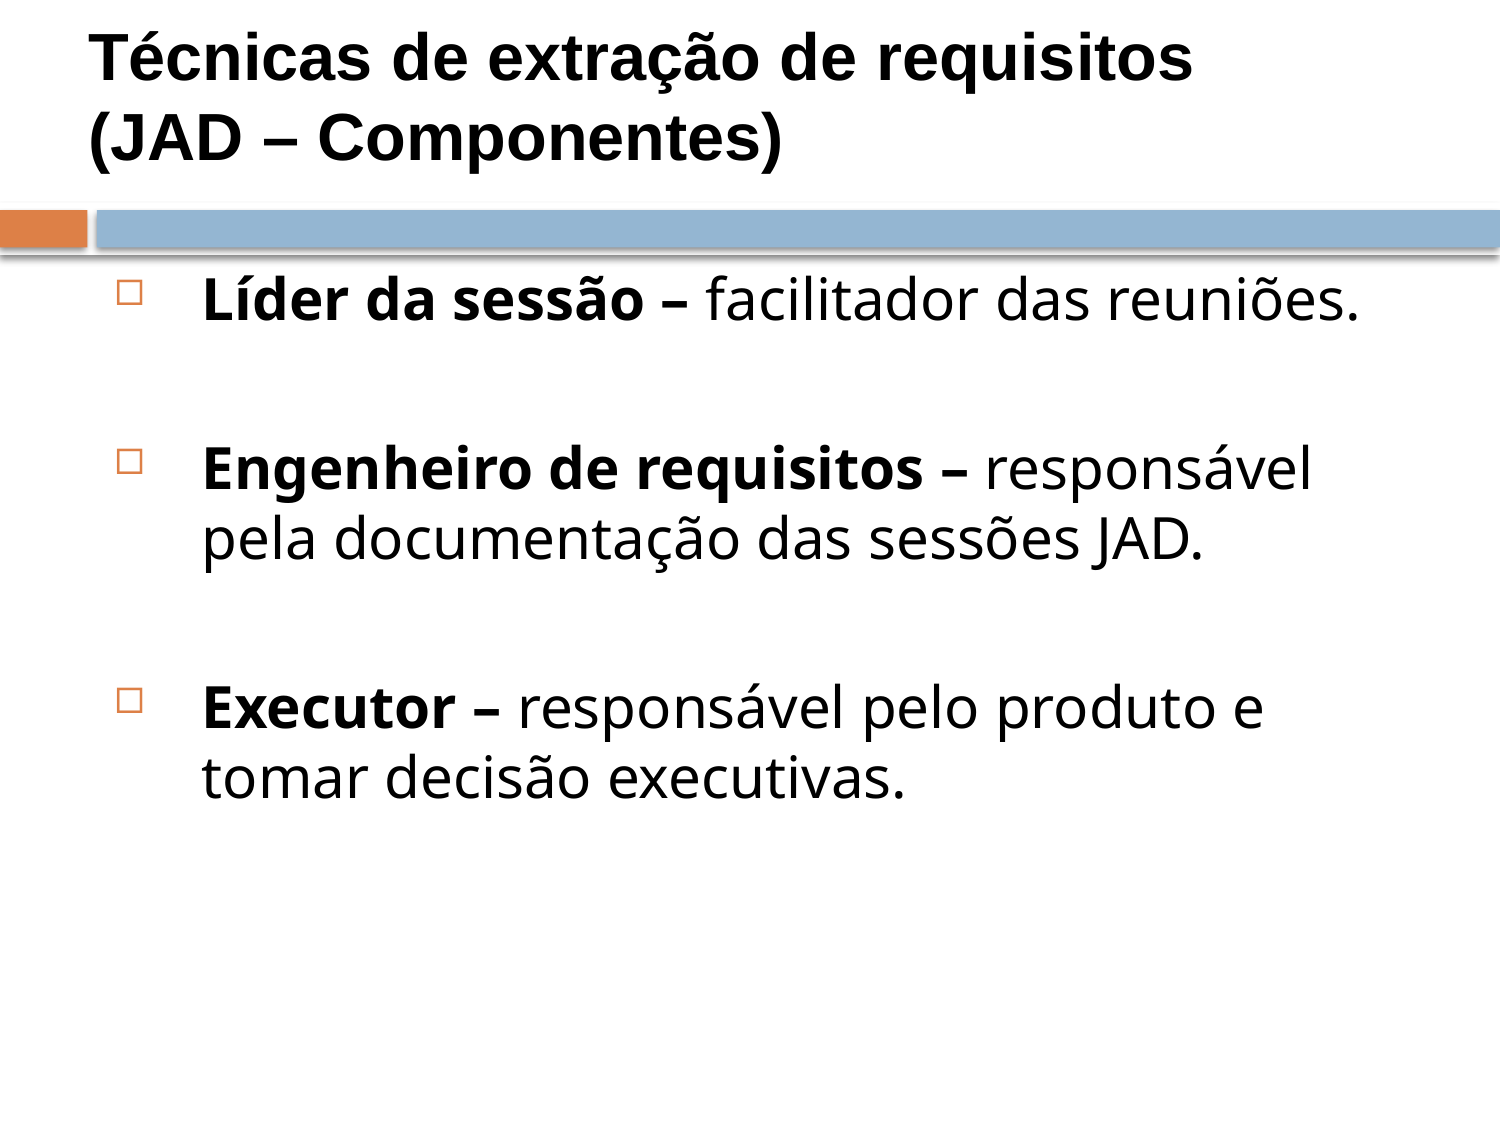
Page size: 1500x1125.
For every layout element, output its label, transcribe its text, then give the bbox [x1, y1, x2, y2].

list Líder da sessão – facilitador das reuniões. Engenheiro de requisitos – responsável pela documentação das sessões JAD. Executor – responsável pelo produto e tomar decisão executivas. [99, 255, 1438, 1035]
text_box Técnicas de extração de requisitos (JAD – Componentes) [73, 54, 1349, 182]
